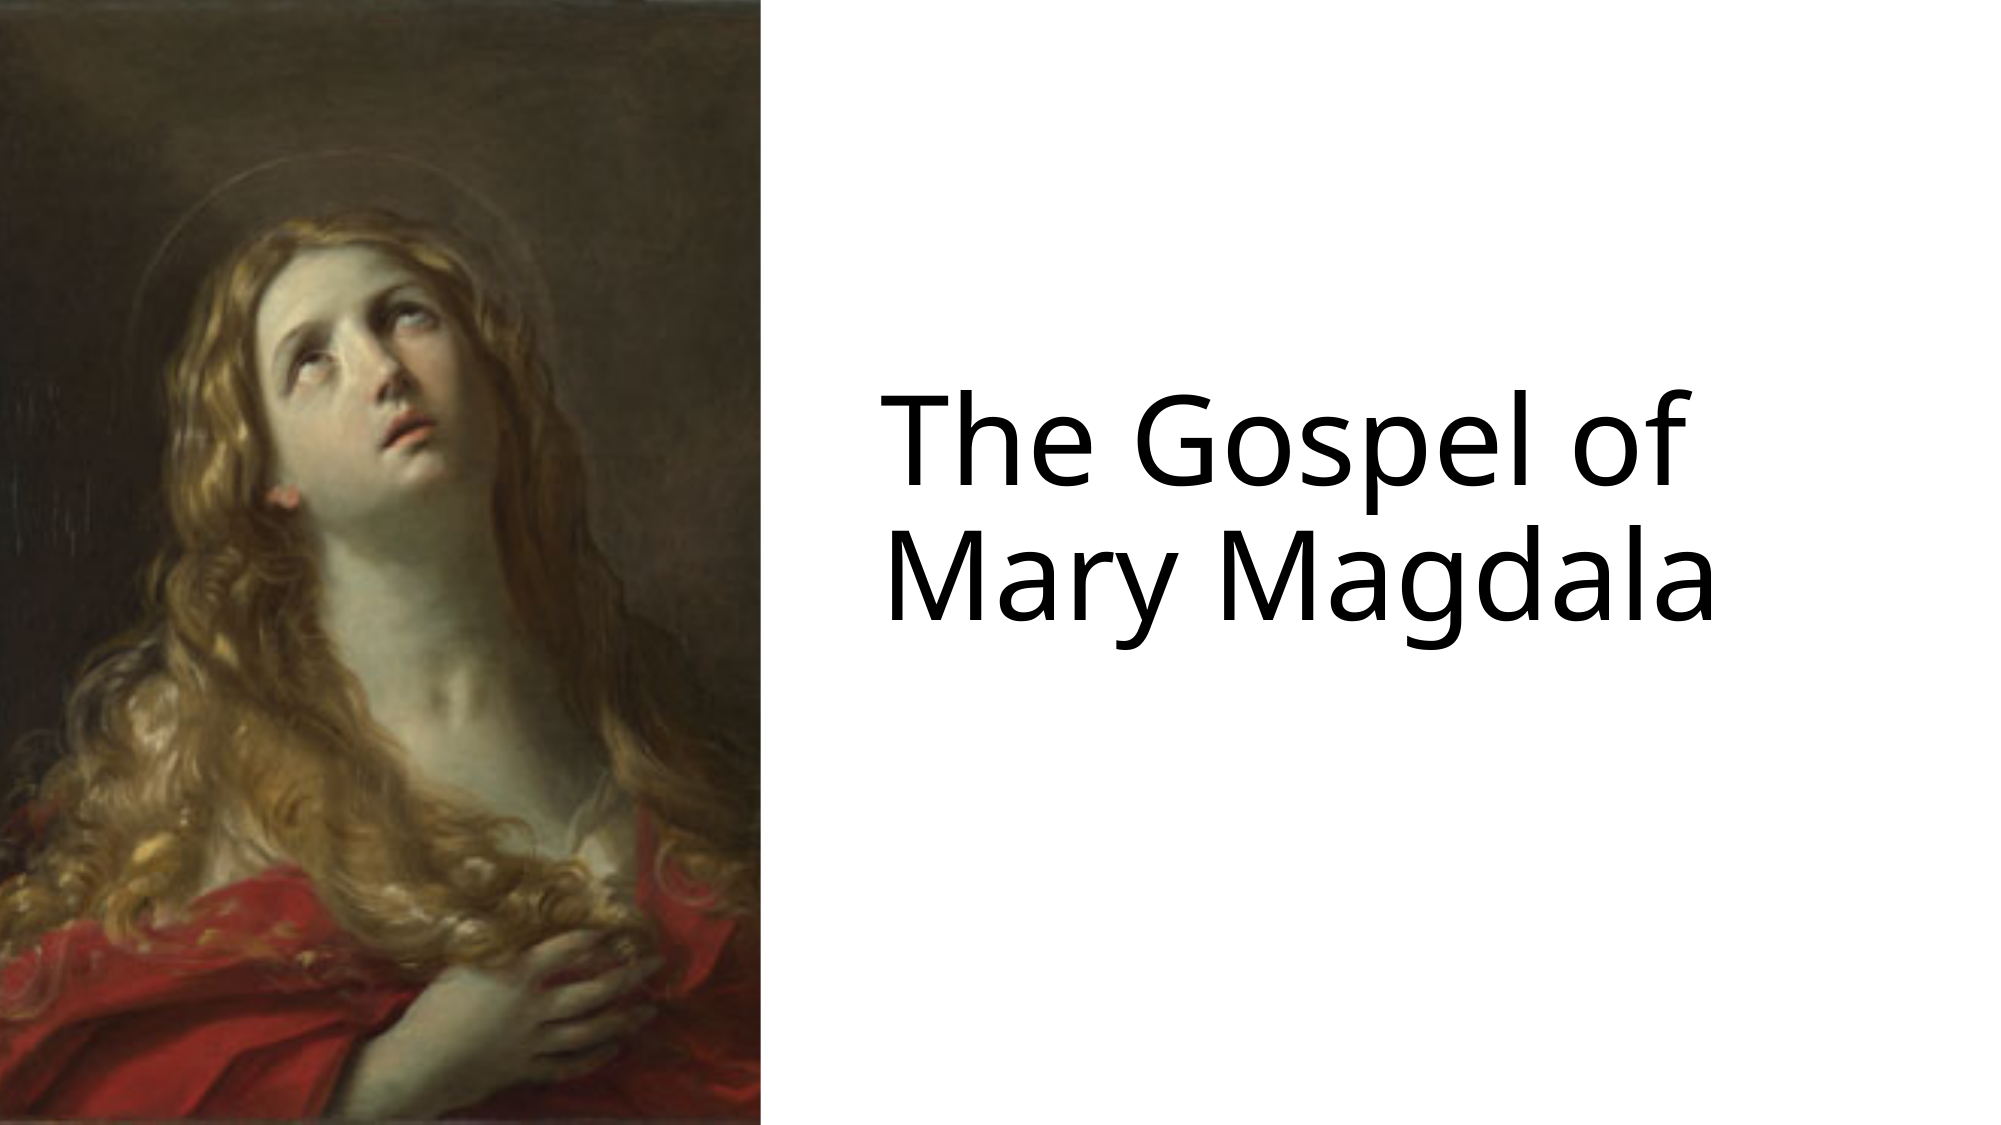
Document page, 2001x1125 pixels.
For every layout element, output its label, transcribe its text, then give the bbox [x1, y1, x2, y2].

picture [0, 0, 761, 1125]
title The Gospel of Mary Magdala [865, 104, 1895, 655]
